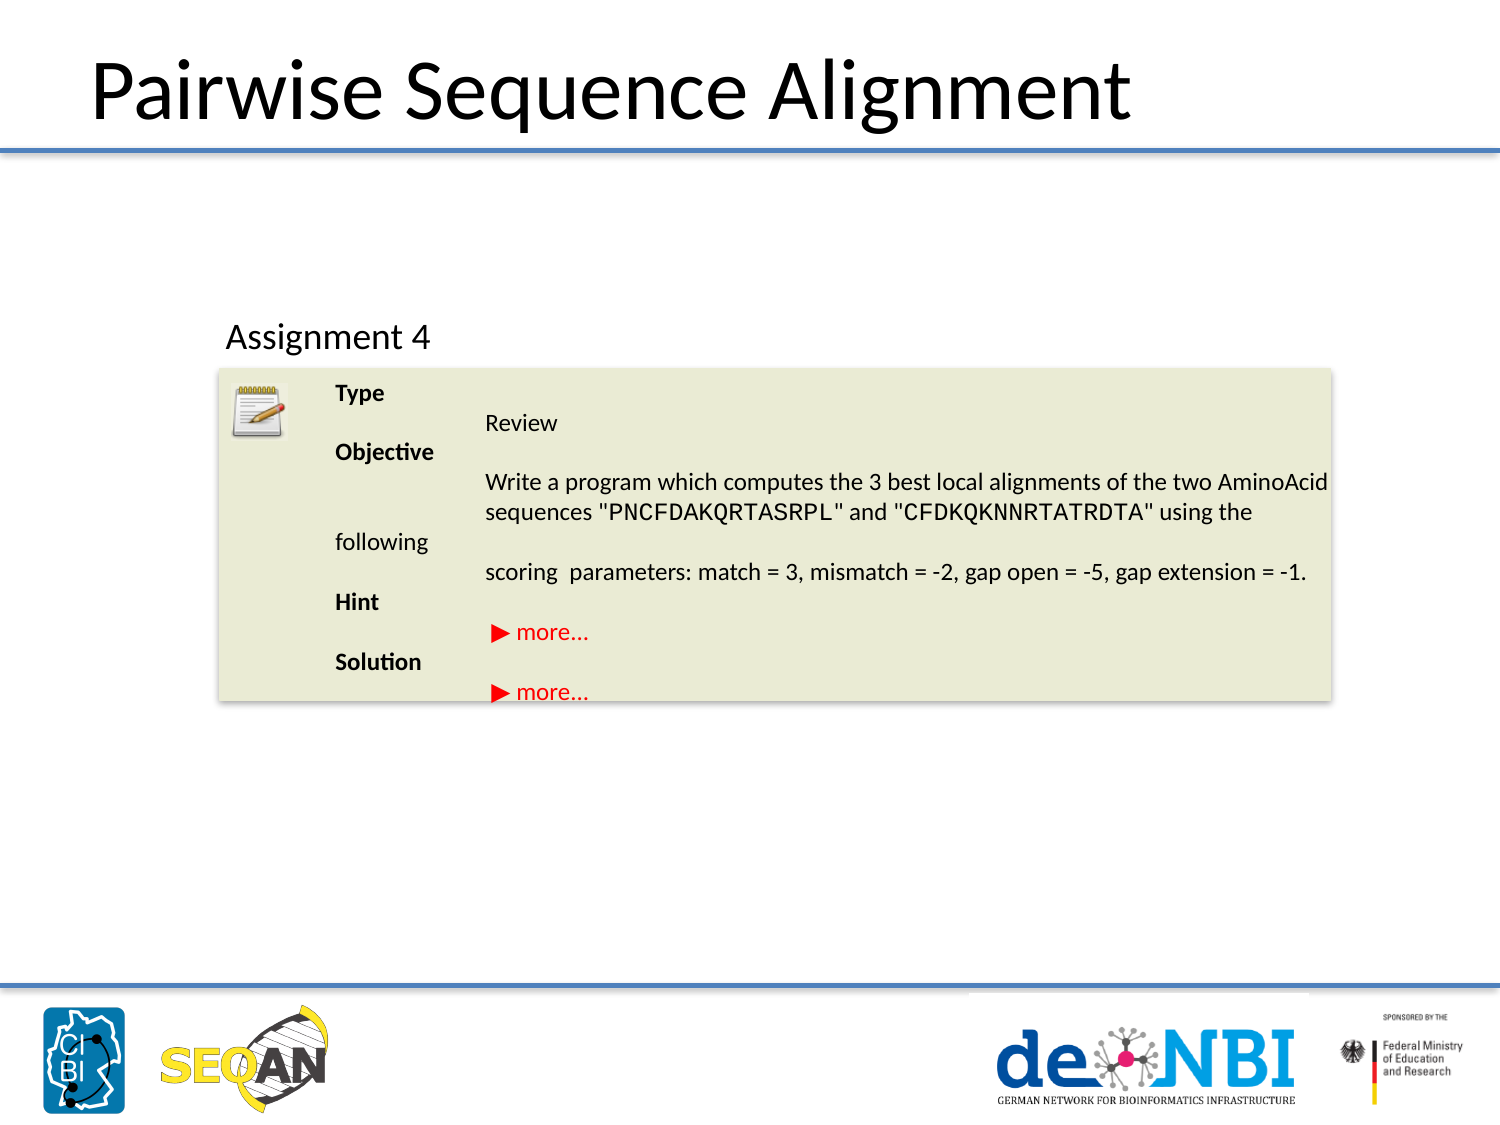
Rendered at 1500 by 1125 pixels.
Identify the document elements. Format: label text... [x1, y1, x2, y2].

text_box [219, 368, 320, 701]
picture [969, 993, 1309, 1122]
picture [48, 1010, 120, 1109]
text_box Assignment 4 [210, 304, 497, 364]
title Pairwise Sequence Alignment [75, 25, 1425, 145]
text_box Type Review Objective Write a program which computes the 3 best local alignments of the two AminoAcid sequences "PNCFDAKQRTASRPL" and "CFDKQKNNRTATRDTA" using the following scoring parameters: match = 3, mismatch = -2, gap open = -5, gap extension = -1. Hint ▶ more... Solution ▶ more... [320, 368, 1363, 713]
picture [230, 383, 289, 441]
picture [141, 1002, 332, 1121]
